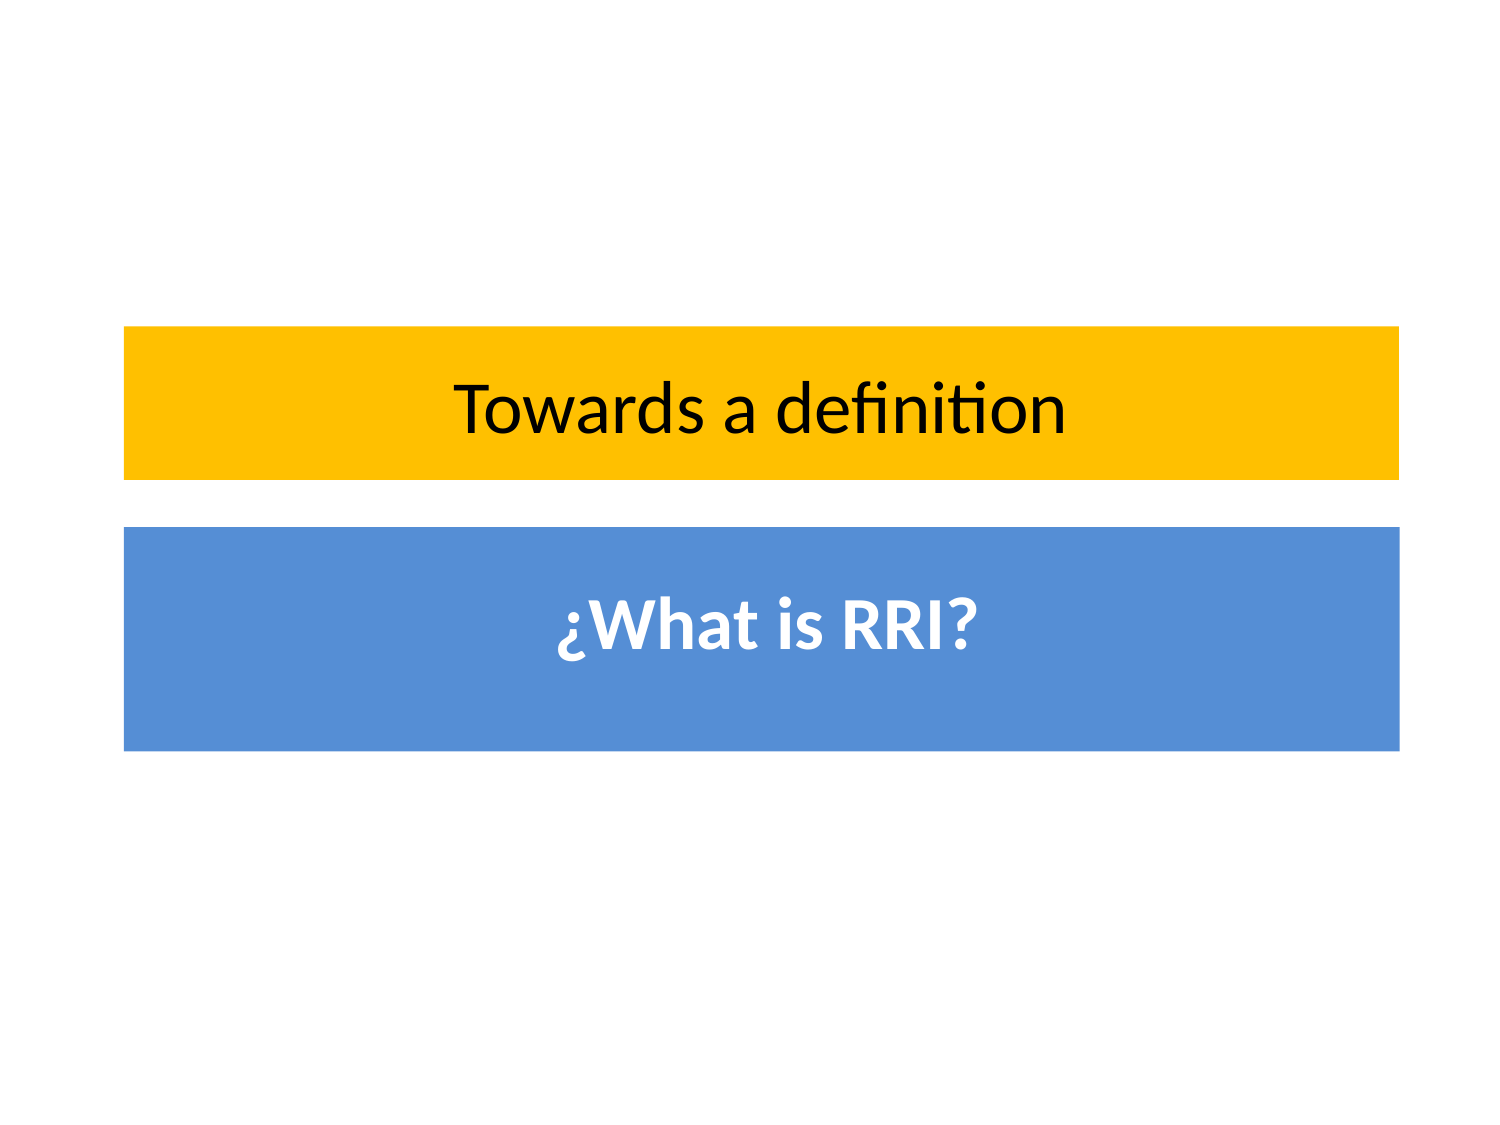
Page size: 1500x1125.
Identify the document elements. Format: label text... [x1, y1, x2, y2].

text_box ¿What is RRI? [123, 527, 1400, 752]
title Towards a definition [123, 326, 1399, 480]
